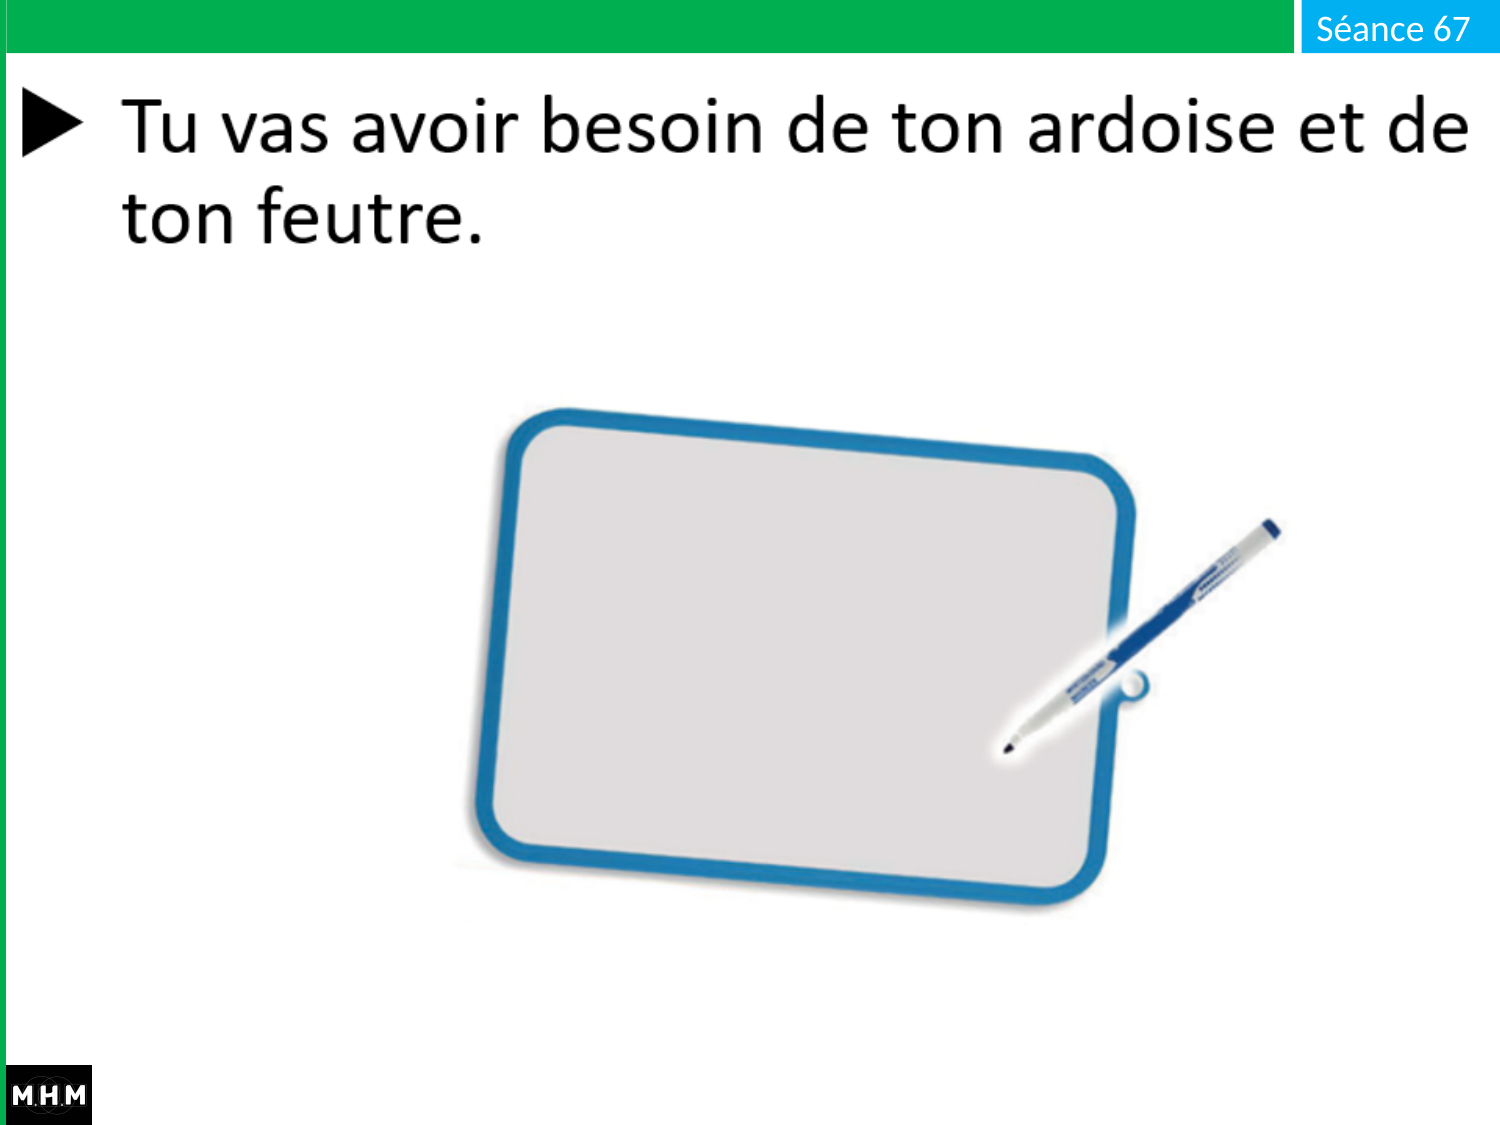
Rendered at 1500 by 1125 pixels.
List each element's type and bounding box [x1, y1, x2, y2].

picture [6, 1065, 92, 1125]
picture [7, 70, 1496, 927]
